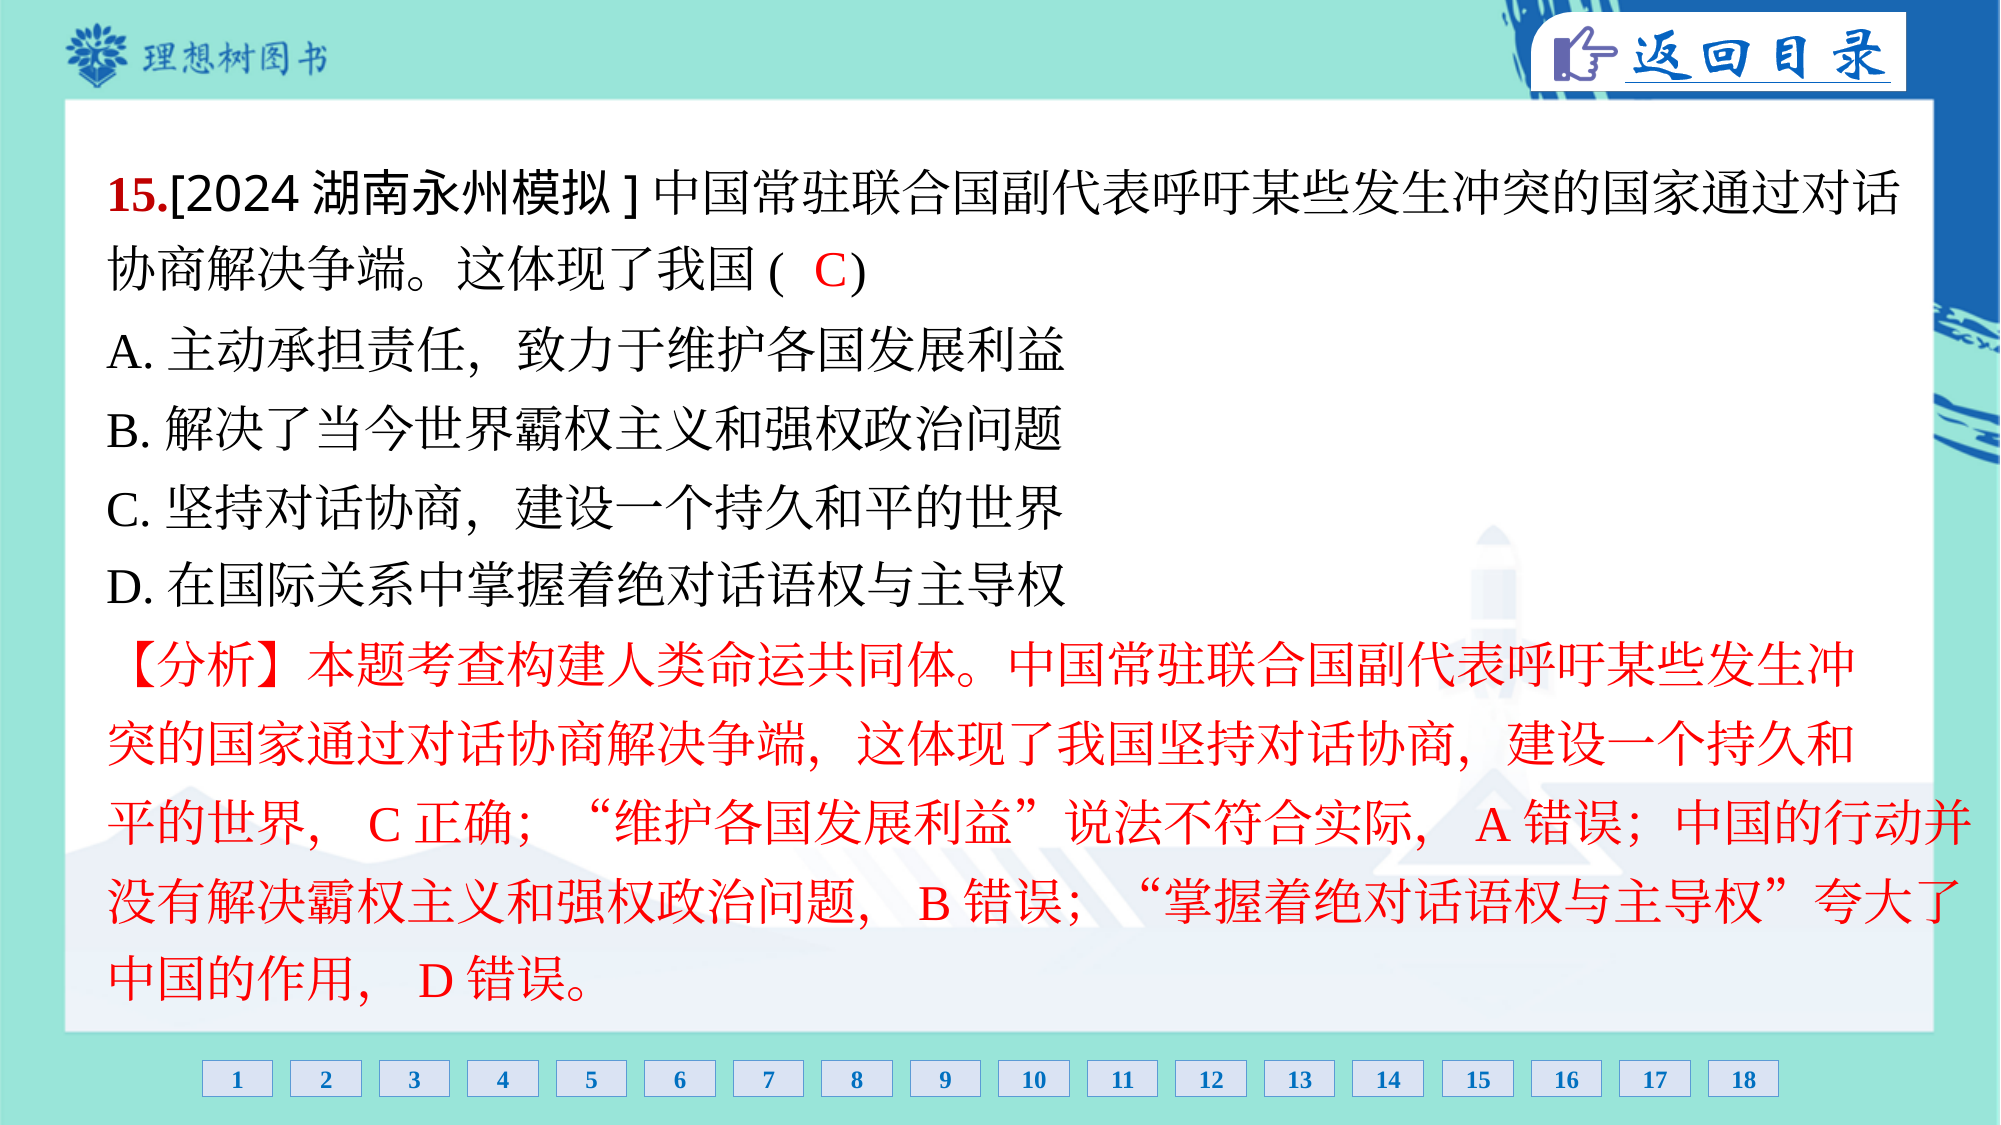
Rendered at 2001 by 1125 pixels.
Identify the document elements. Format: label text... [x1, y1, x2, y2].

text_box 15.[2024湖南永州模拟]中国常驻联合国副代表呼吁某些发生冲突的国家通过对话 协商解决争端。这体现了我国( ) [106, 141, 1895, 291]
text_box 【分析】本题考查构建人类命运共同体。中国常驻联合国副代表呼吁某些发生冲 突的国家通过对话协商解决争端，这体现了我国坚持对话协商，建设一个持久和 平的世界，C正确；“维护各国发展利益”说法不符合实际，A错误；中国的行动并 没有解决霸权主义和强权政治问题，B错误；“掌握着绝对话语权与主导权”夸大了 中国的作用，D错误。 [106, 613, 1895, 1001]
text_box C [796, 219, 867, 291]
picture [0, 0, 2000, 1125]
text_box A.主动承担责任，致力于维护各国发展利益 B.解决了当今世界霸权主义和强权政治问题 C.坚持对话协商，建设一个持久和平的世界 D.在国际关系中掌握着绝对话语权与主导权 [106, 299, 1895, 607]
